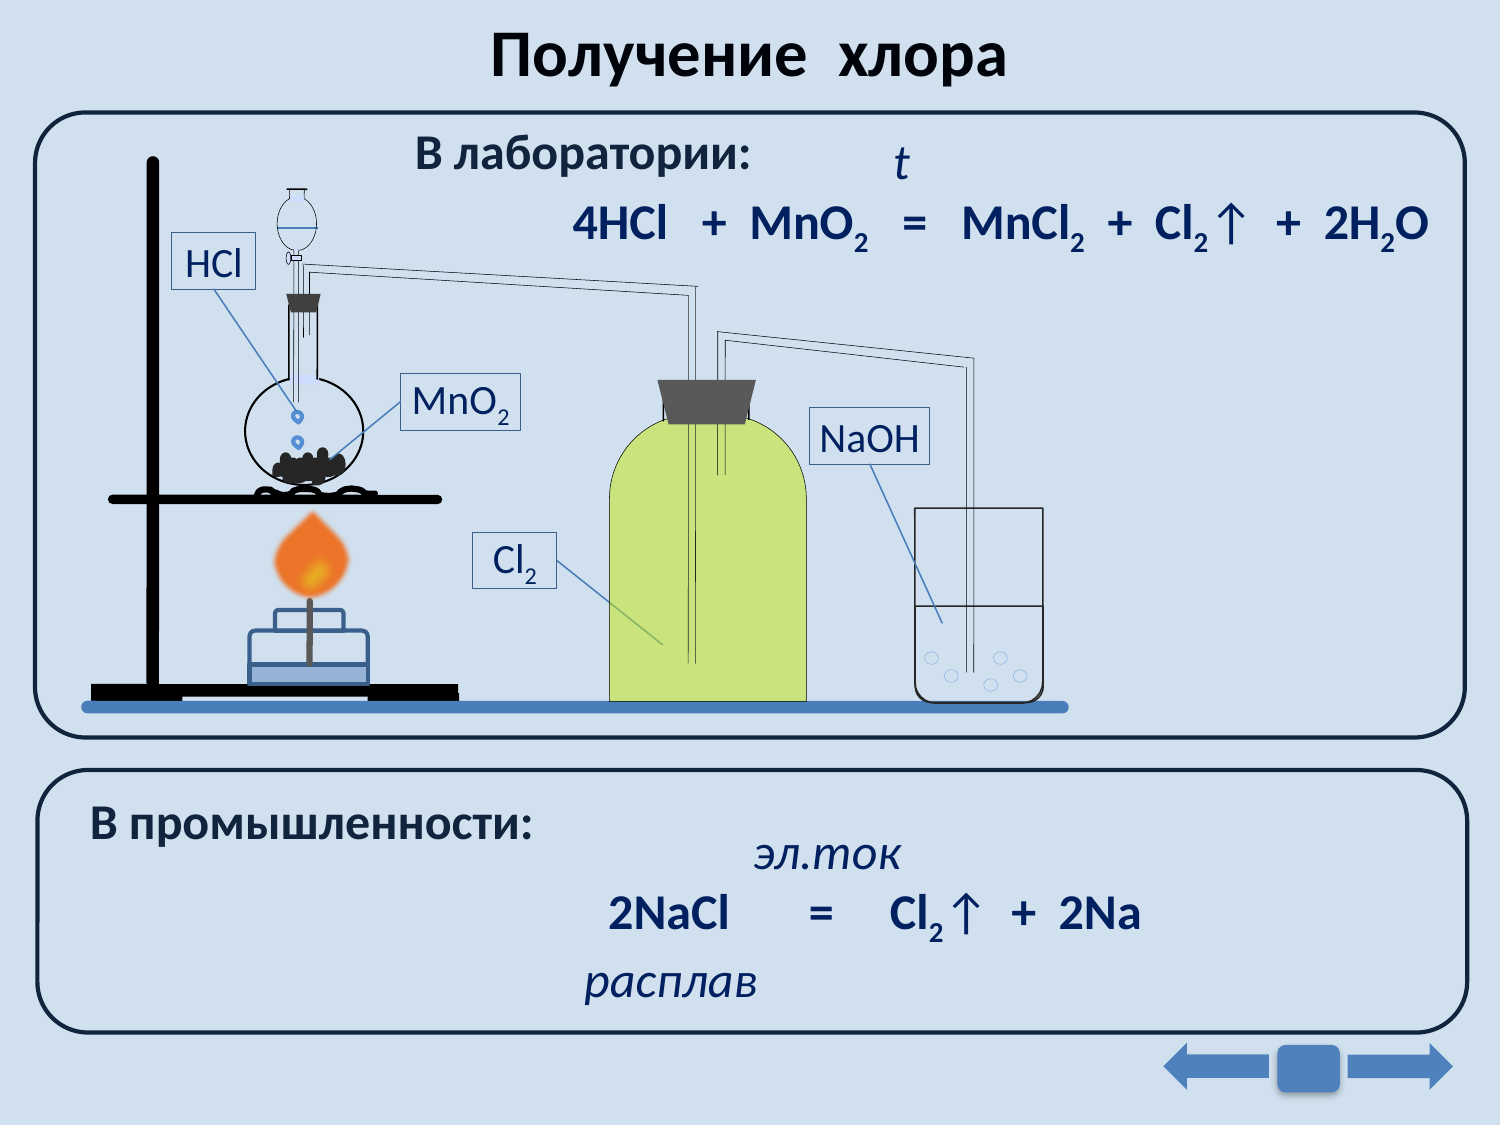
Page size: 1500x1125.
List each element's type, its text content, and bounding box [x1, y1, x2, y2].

text_box Получение хлора [0, 0, 1500, 100]
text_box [37, 769, 1468, 1033]
text_box [1275, 1042, 1342, 1095]
text_box [1345, 1042, 1456, 1092]
text_box [1161, 1042, 1271, 1092]
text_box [34, 112, 1466, 738]
